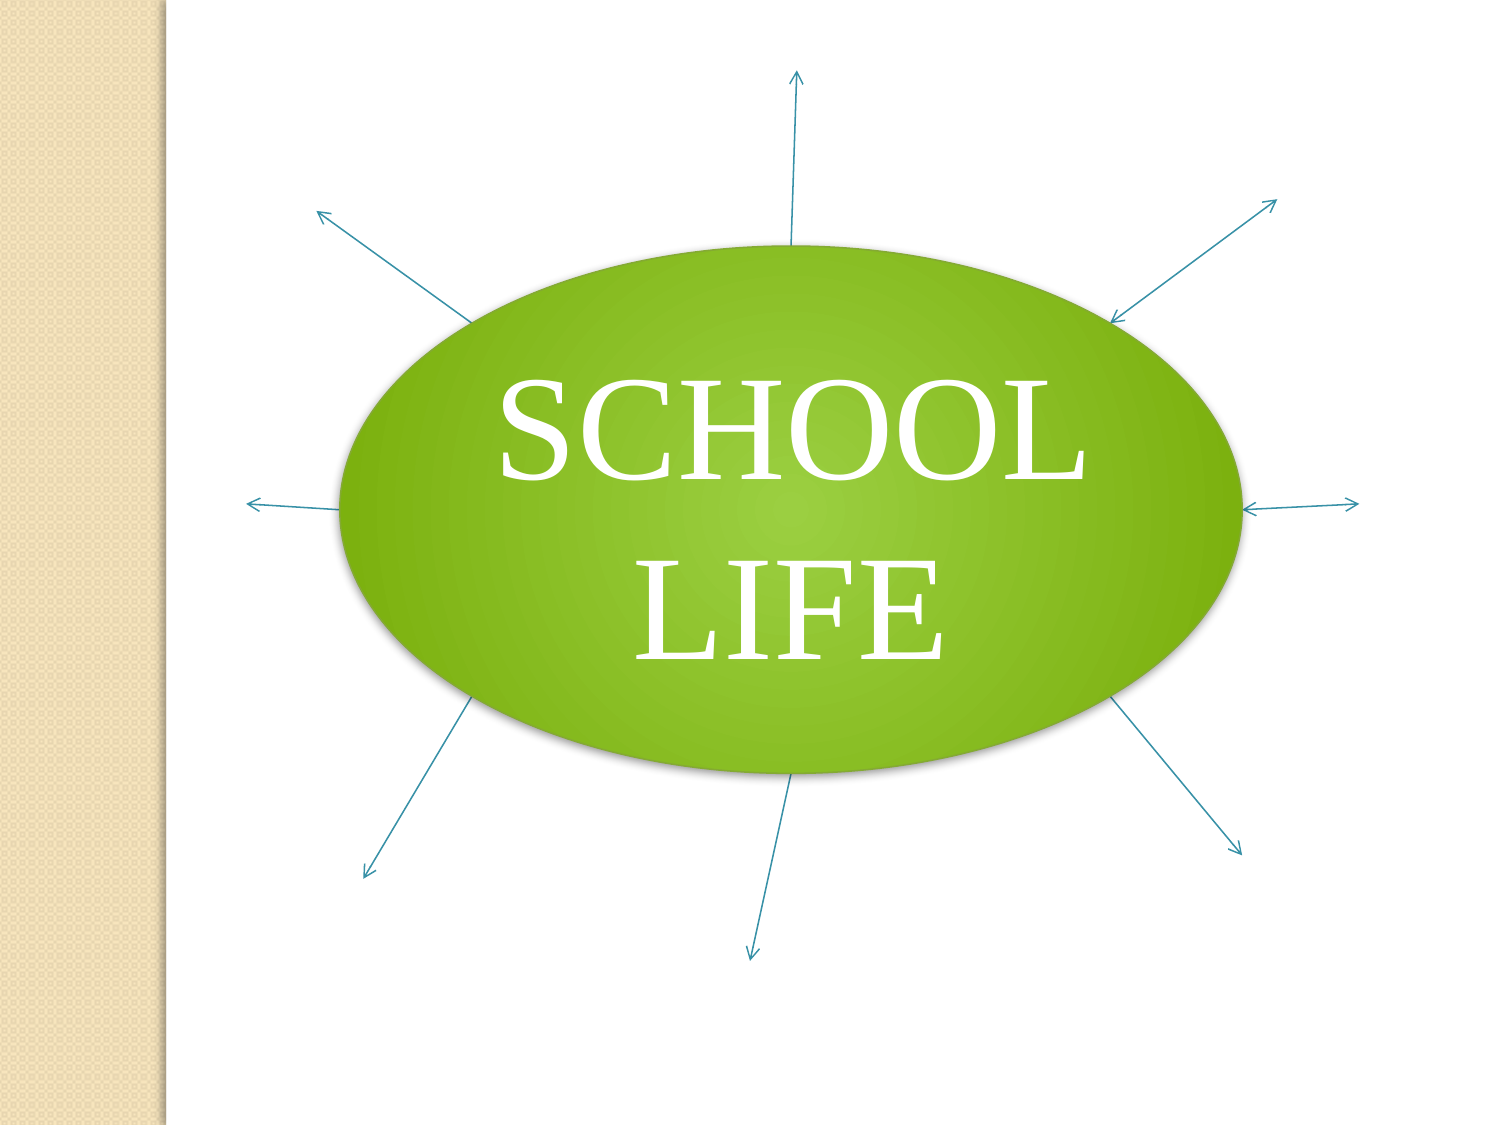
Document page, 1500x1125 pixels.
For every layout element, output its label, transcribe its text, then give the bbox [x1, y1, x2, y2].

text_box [245, 503, 341, 510]
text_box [705, 154, 883, 162]
text_box SCHOOL LIFE [339, 245, 1243, 775]
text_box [1241, 503, 1360, 510]
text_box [337, 189, 451, 346]
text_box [325, 732, 510, 843]
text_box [676, 846, 865, 888]
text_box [1096, 709, 1256, 843]
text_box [1131, 177, 1256, 346]
